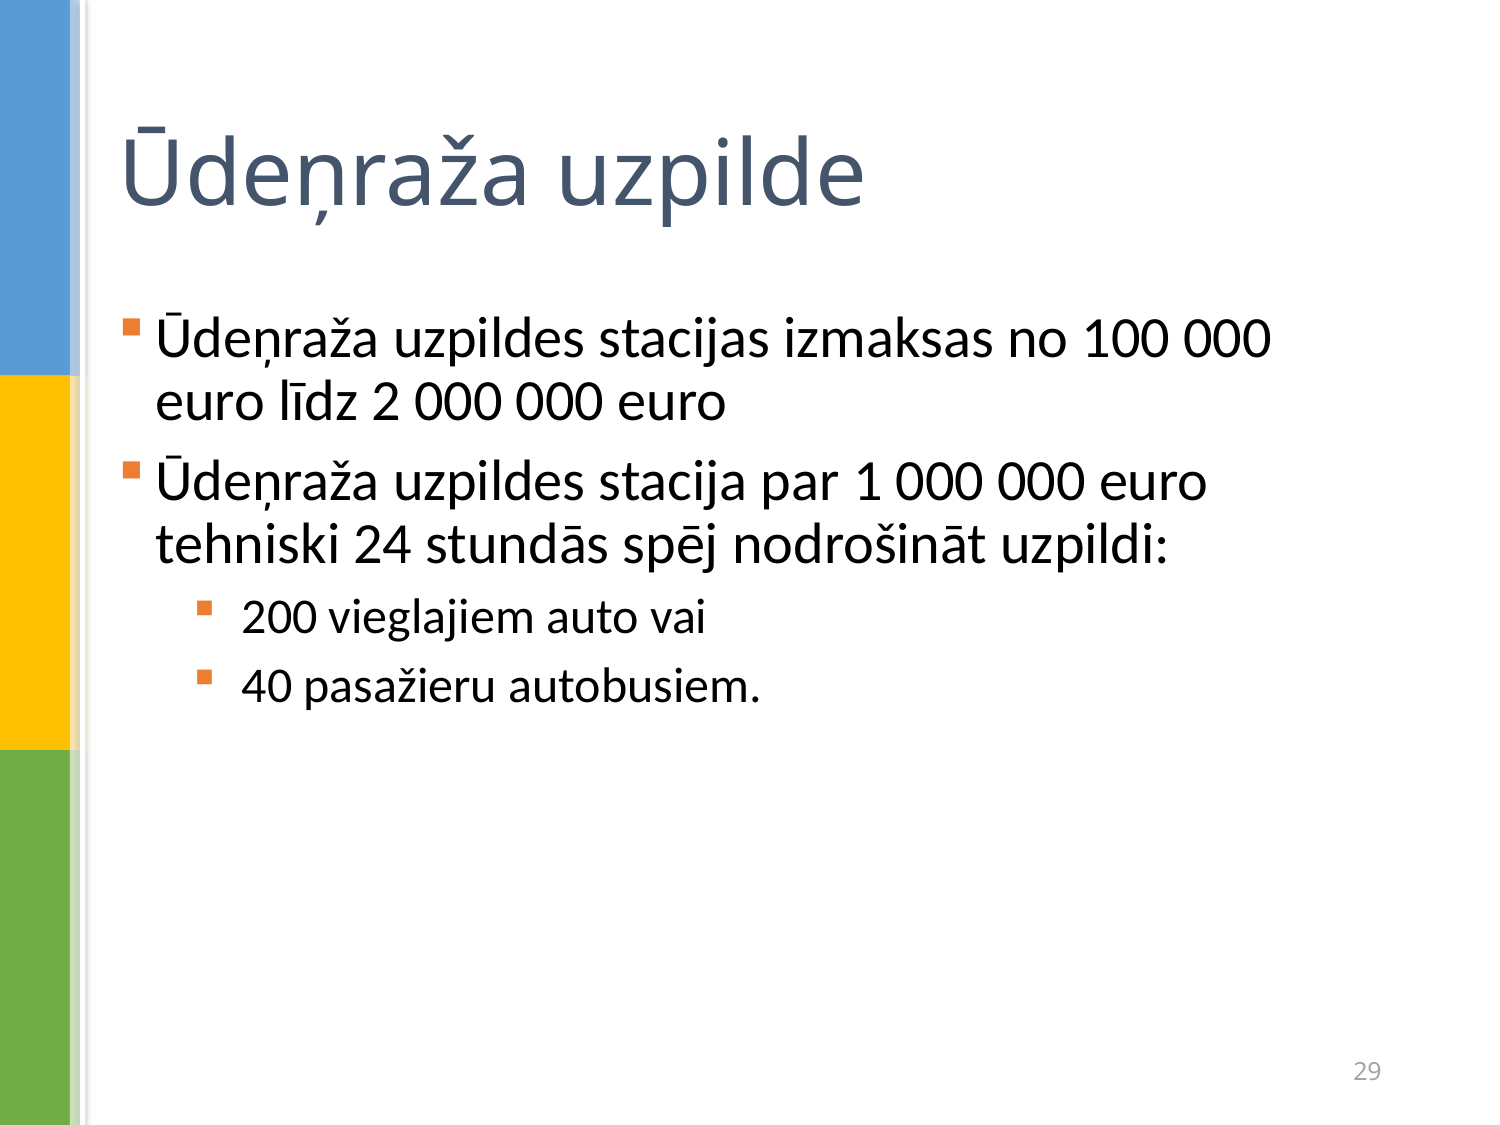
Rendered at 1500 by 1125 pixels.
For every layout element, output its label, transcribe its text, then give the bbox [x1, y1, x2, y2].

list Ūdeņraža uzpildes stacijas izmaksas no 100 000 euro līdz 2 000 000 euro Ūdeņraža uzpildes stacija par 1 000 000 euro tehniski 24 stundās spēj nodrošināt uzpildi: 200 vieglajiem auto vai 40 pasažieru autobusiem. [103, 299, 1397, 1014]
slide_number 29 [993, 1042, 1397, 1103]
title Ūdeņraža uzpilde [103, 59, 1397, 278]
